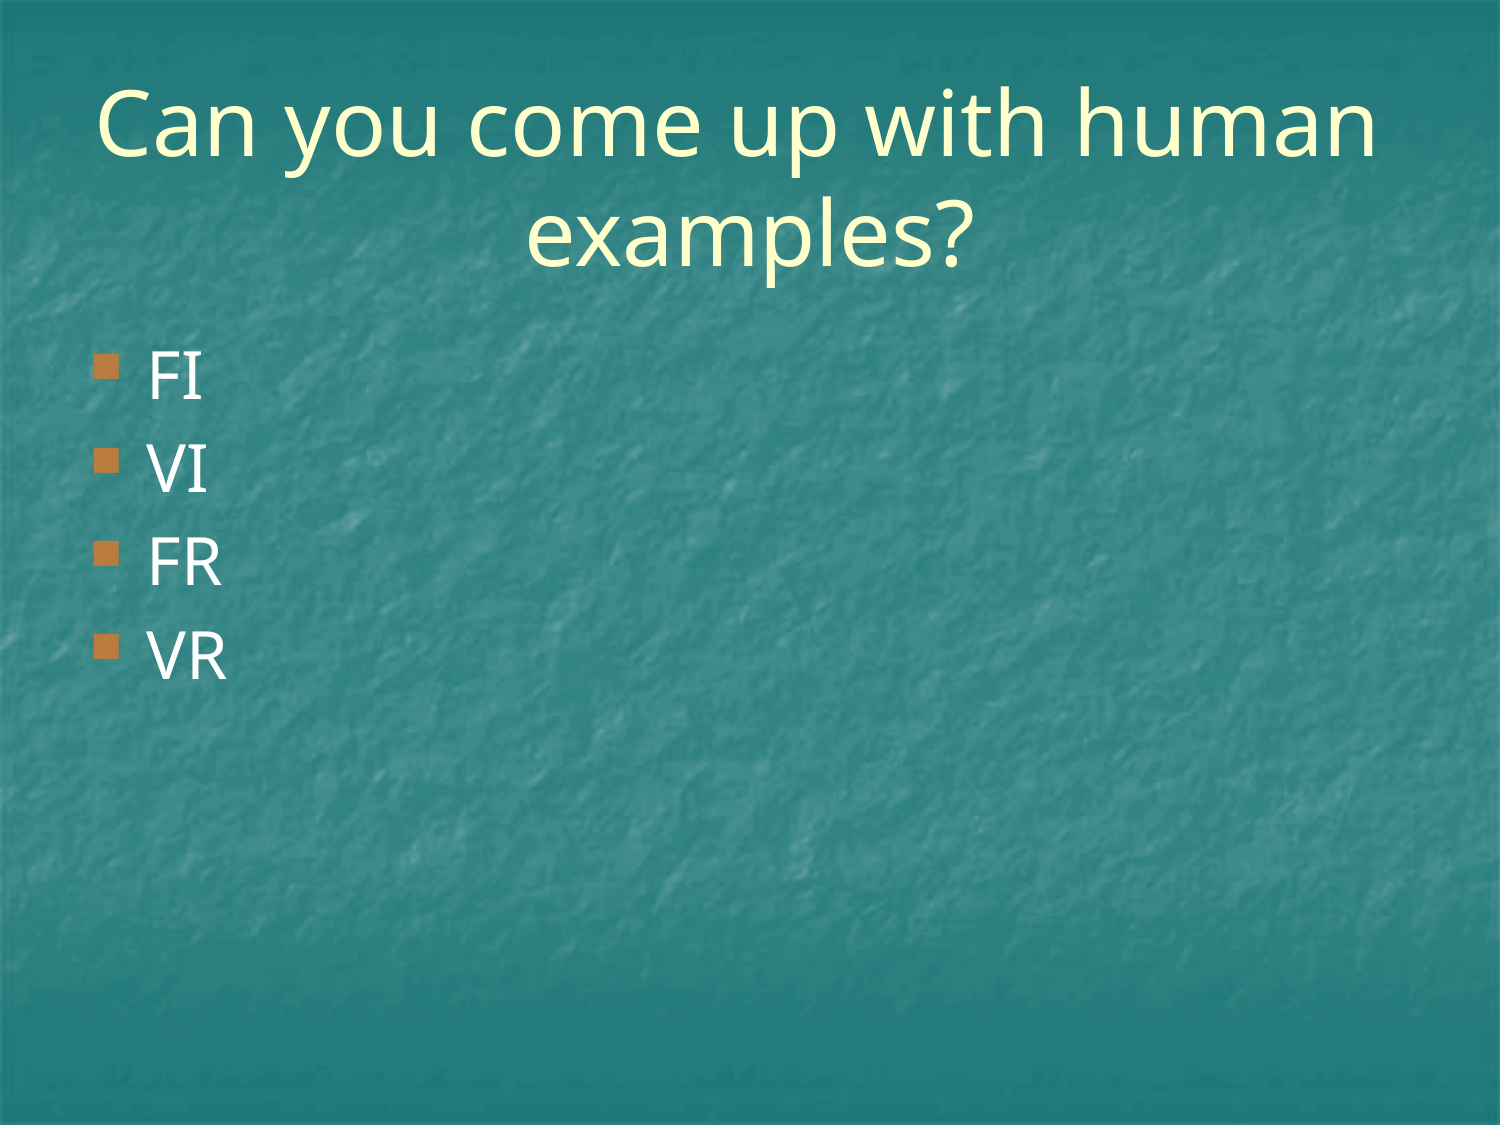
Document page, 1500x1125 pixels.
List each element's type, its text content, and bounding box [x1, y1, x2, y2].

list FI VI FR VR [74, 324, 1426, 1001]
title Can you come up with human examples? [74, 62, 1426, 288]
